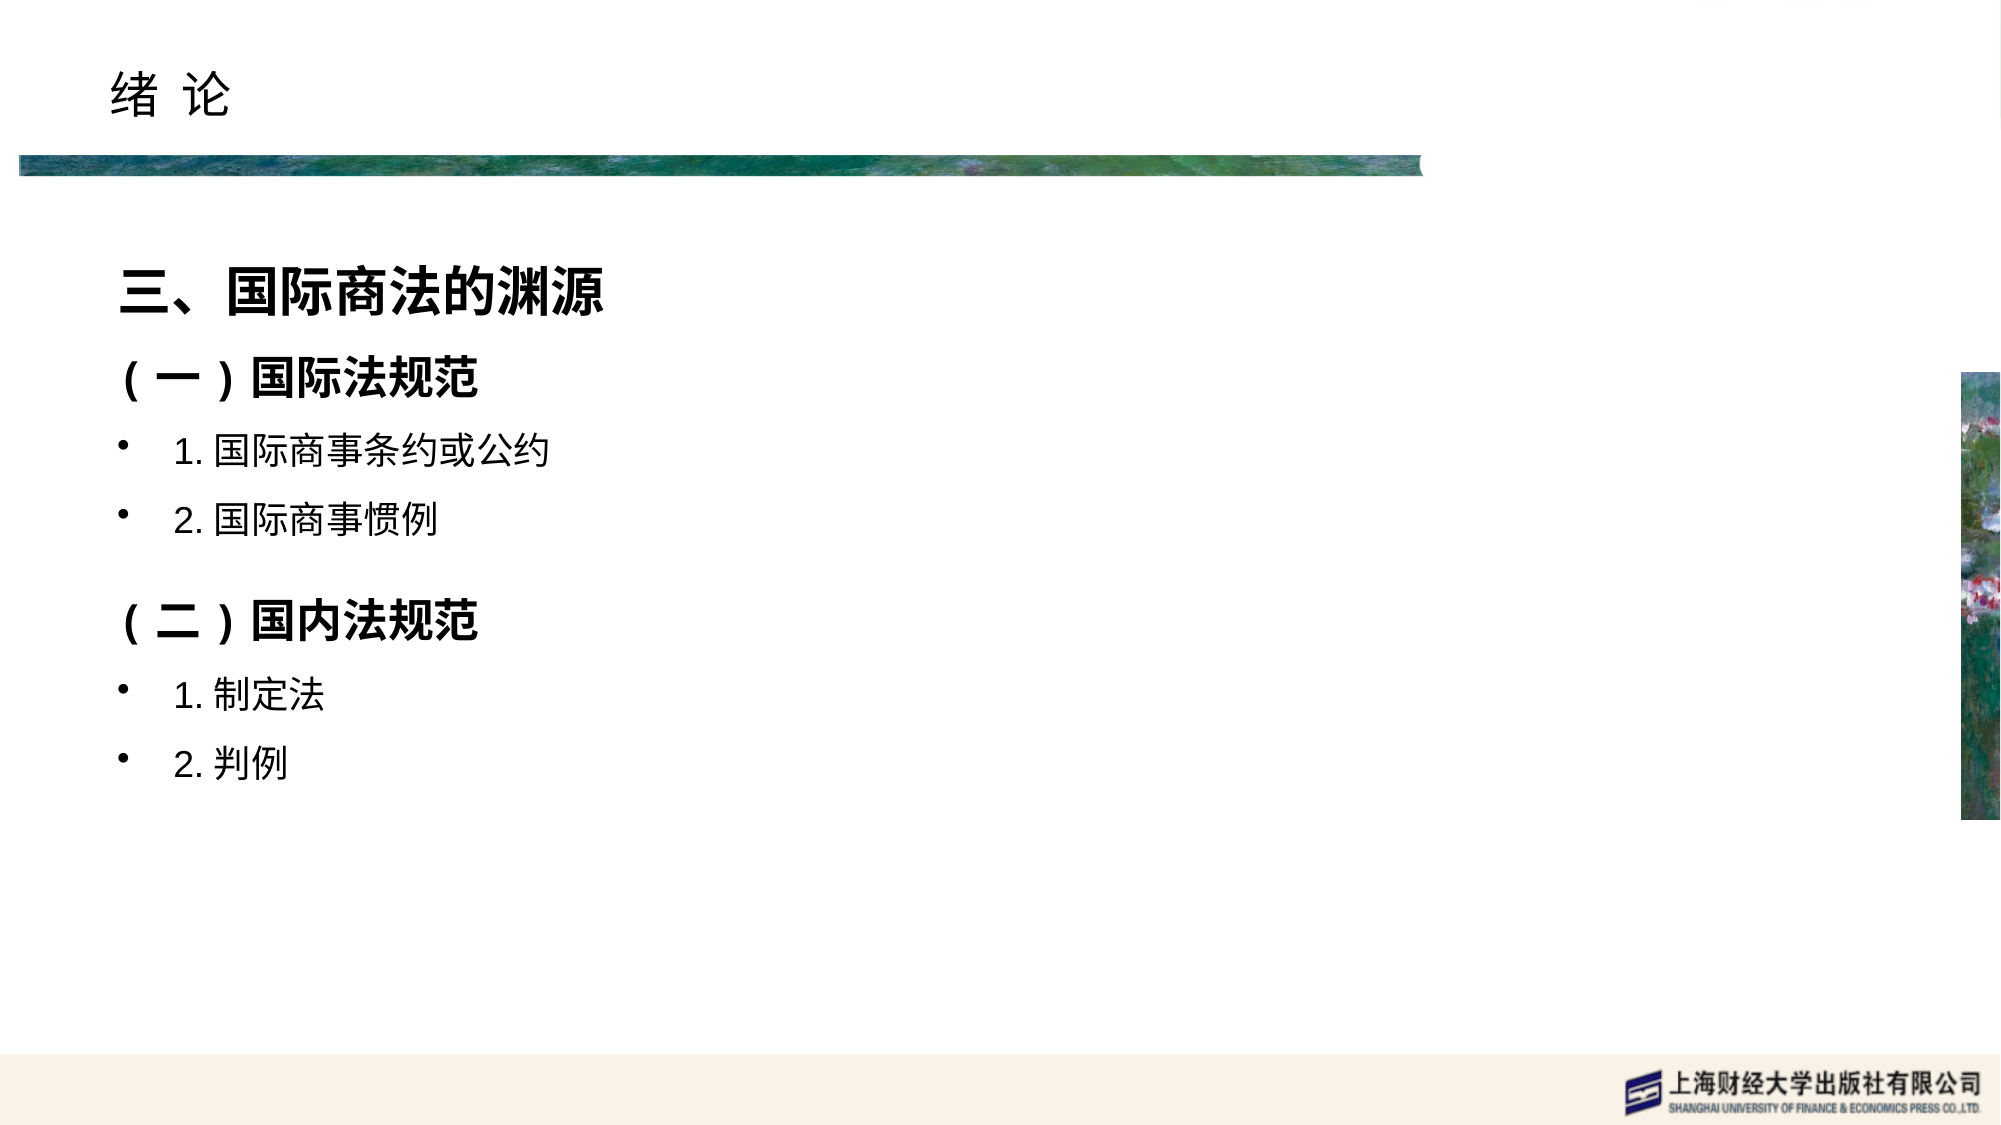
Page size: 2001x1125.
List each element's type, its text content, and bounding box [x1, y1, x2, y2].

picture [0, 0, 2001, 1125]
list 三、国际商法的渊源 (一)国际法规范 1.国际商事条约或公约 2.国际商事惯例 (二)国内法规范 1.制定法 2.判例 [102, 233, 1898, 1032]
title 绪 论 [94, 42, 1451, 146]
